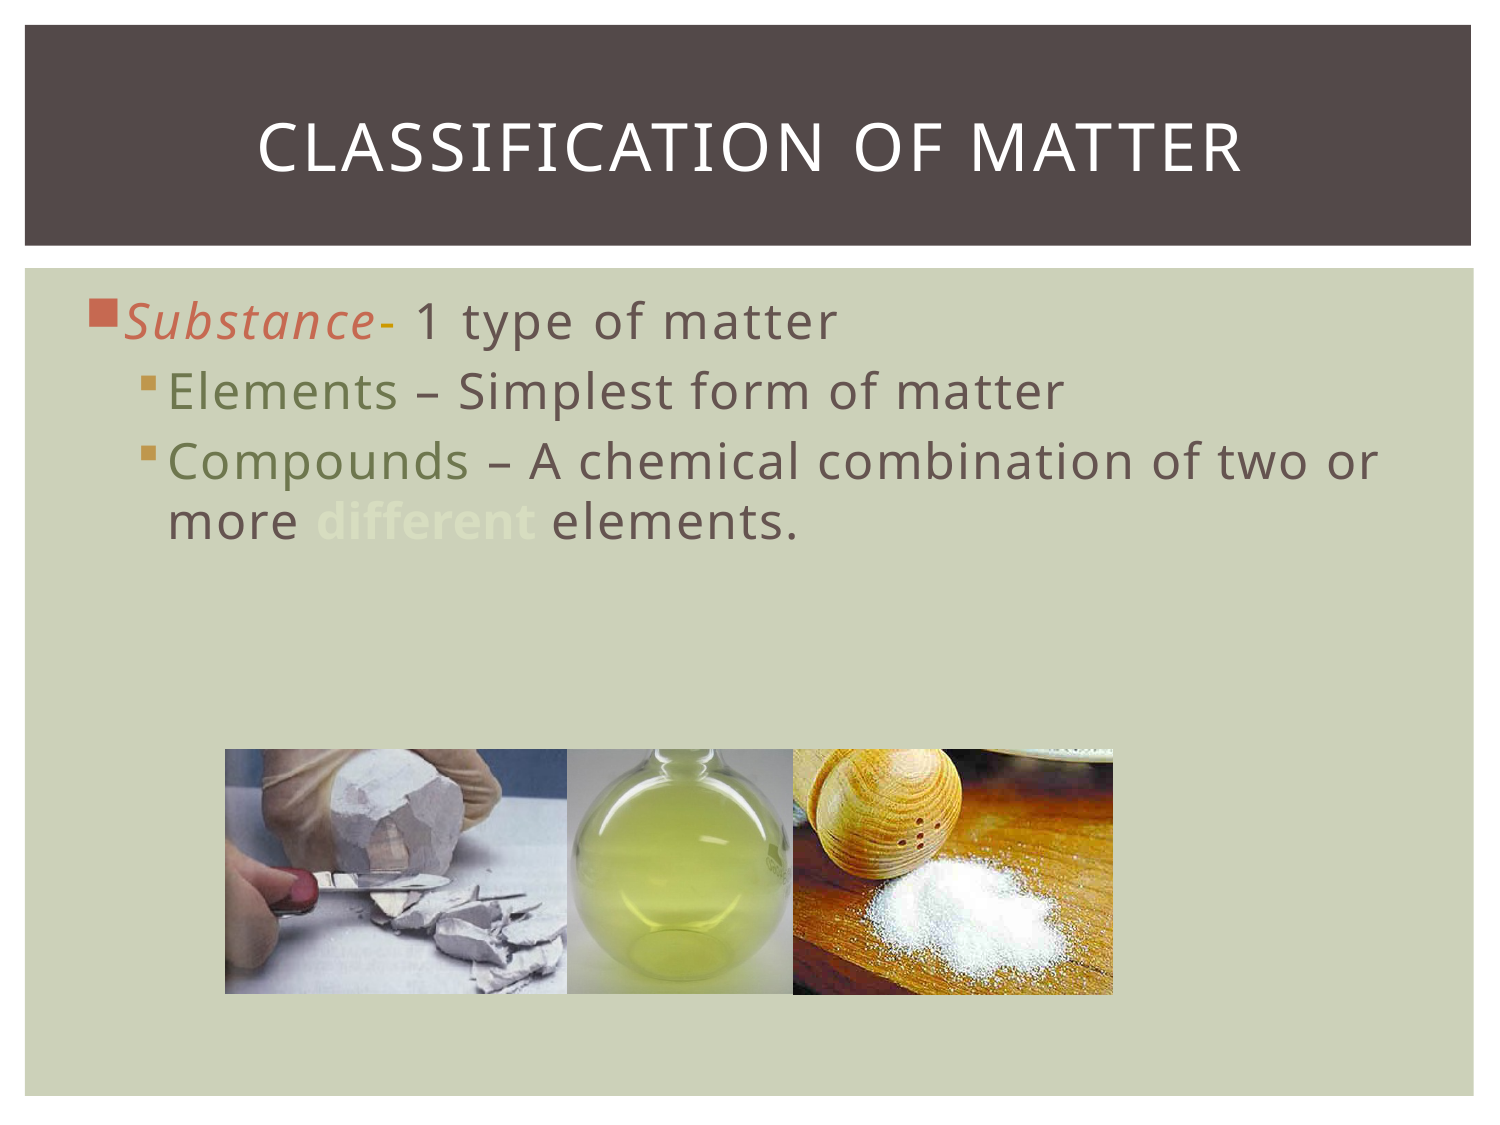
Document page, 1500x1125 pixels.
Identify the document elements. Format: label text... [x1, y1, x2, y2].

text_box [224, 749, 1113, 995]
title Classification of matter [62, 58, 1438, 232]
